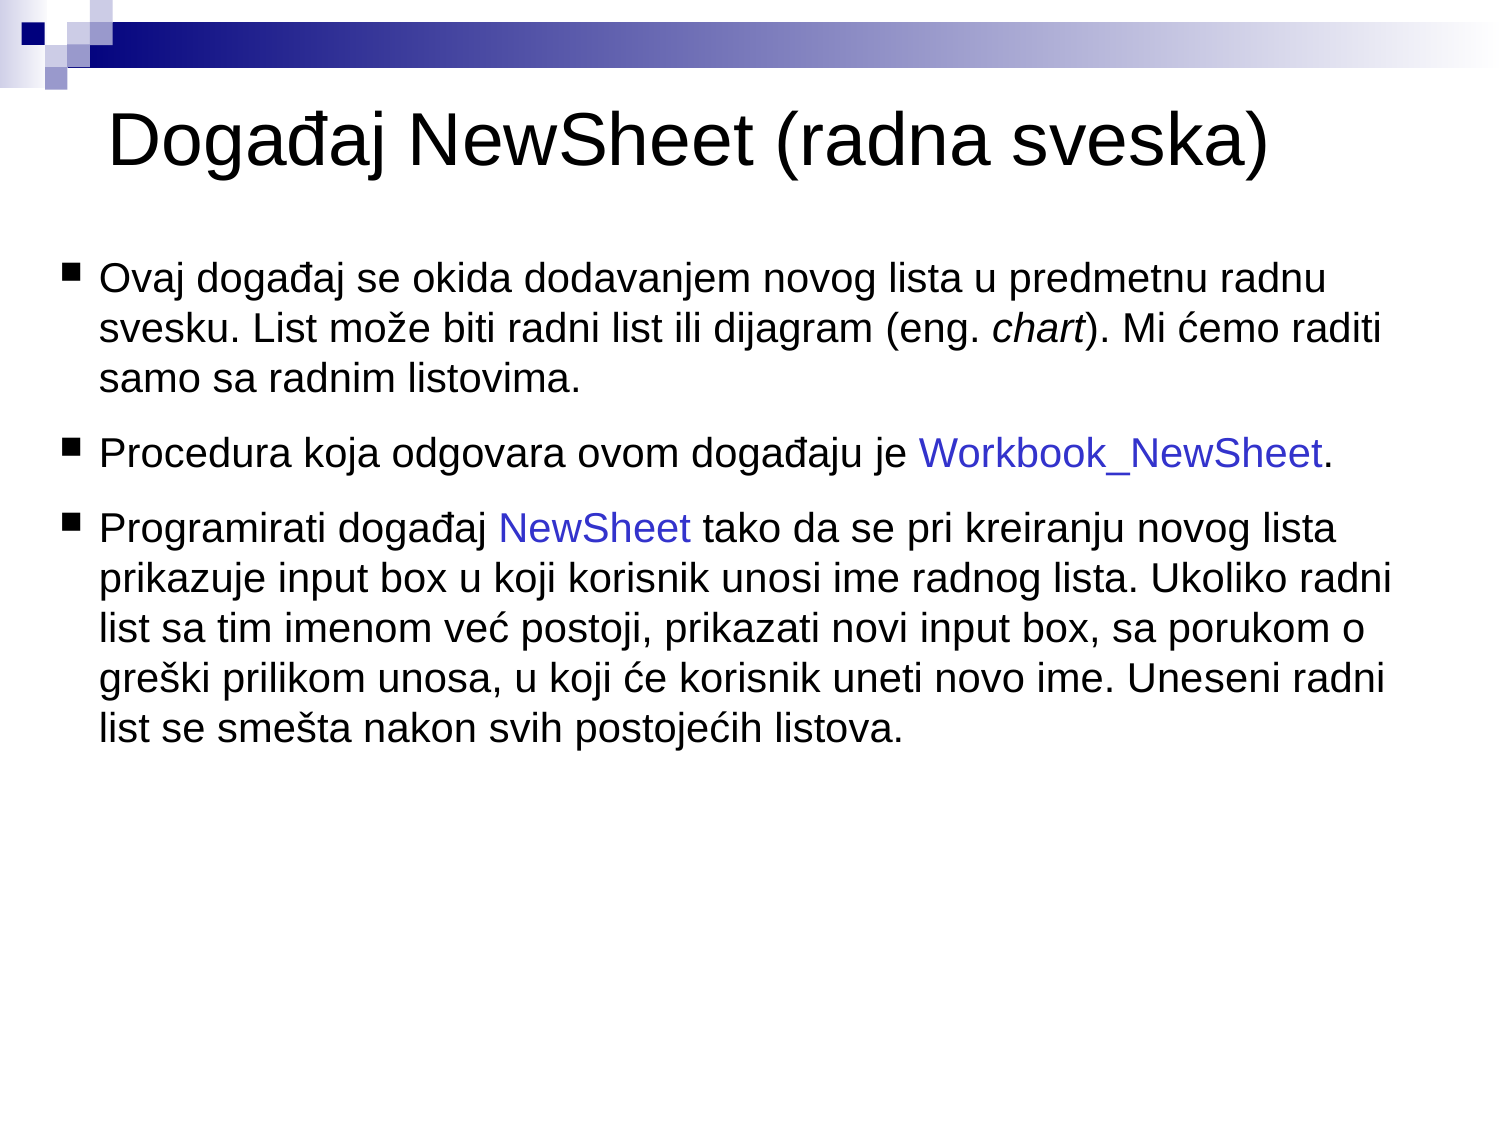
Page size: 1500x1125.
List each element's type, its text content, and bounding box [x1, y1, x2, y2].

text_box Ovaj događaj se okida dodavanjem novog lista u predmetnu radnu svesku. List može biti radni list ili dijagram (eng. chart). Mi ćemo raditi samo sa radnim listovima. Procedura koja odgovara ovom događaju je Workbook_NewSheet. Programirati događaj NewSheet tako da se pri kreiranju novog lista prikazuje input box u koji korisnik unosi ime radnog lista. Ukoliko radni list sa tim imenom već postoji, prikazati novi input box, sa porukom o greški prilikom unosa, u koji će korisnik uneti novo ime. Uneseni radni list se smešta nakon svih postojećih listova. [50, 243, 1418, 775]
title Događaj NewSheet (radna sveska) [92, 75, 1325, 197]
